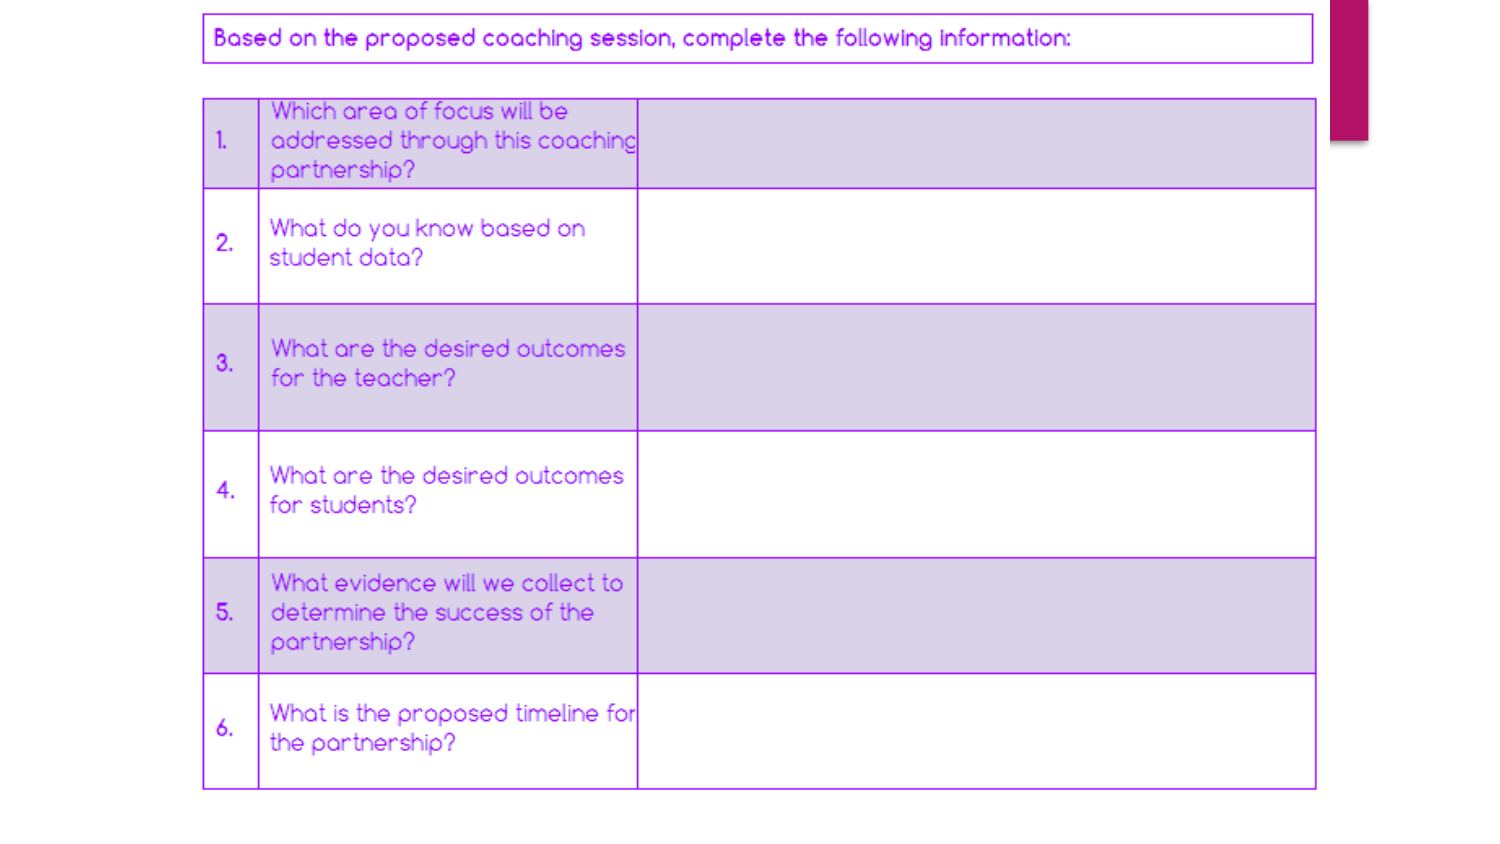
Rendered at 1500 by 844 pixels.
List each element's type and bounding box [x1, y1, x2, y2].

picture [185, 0, 1330, 821]
